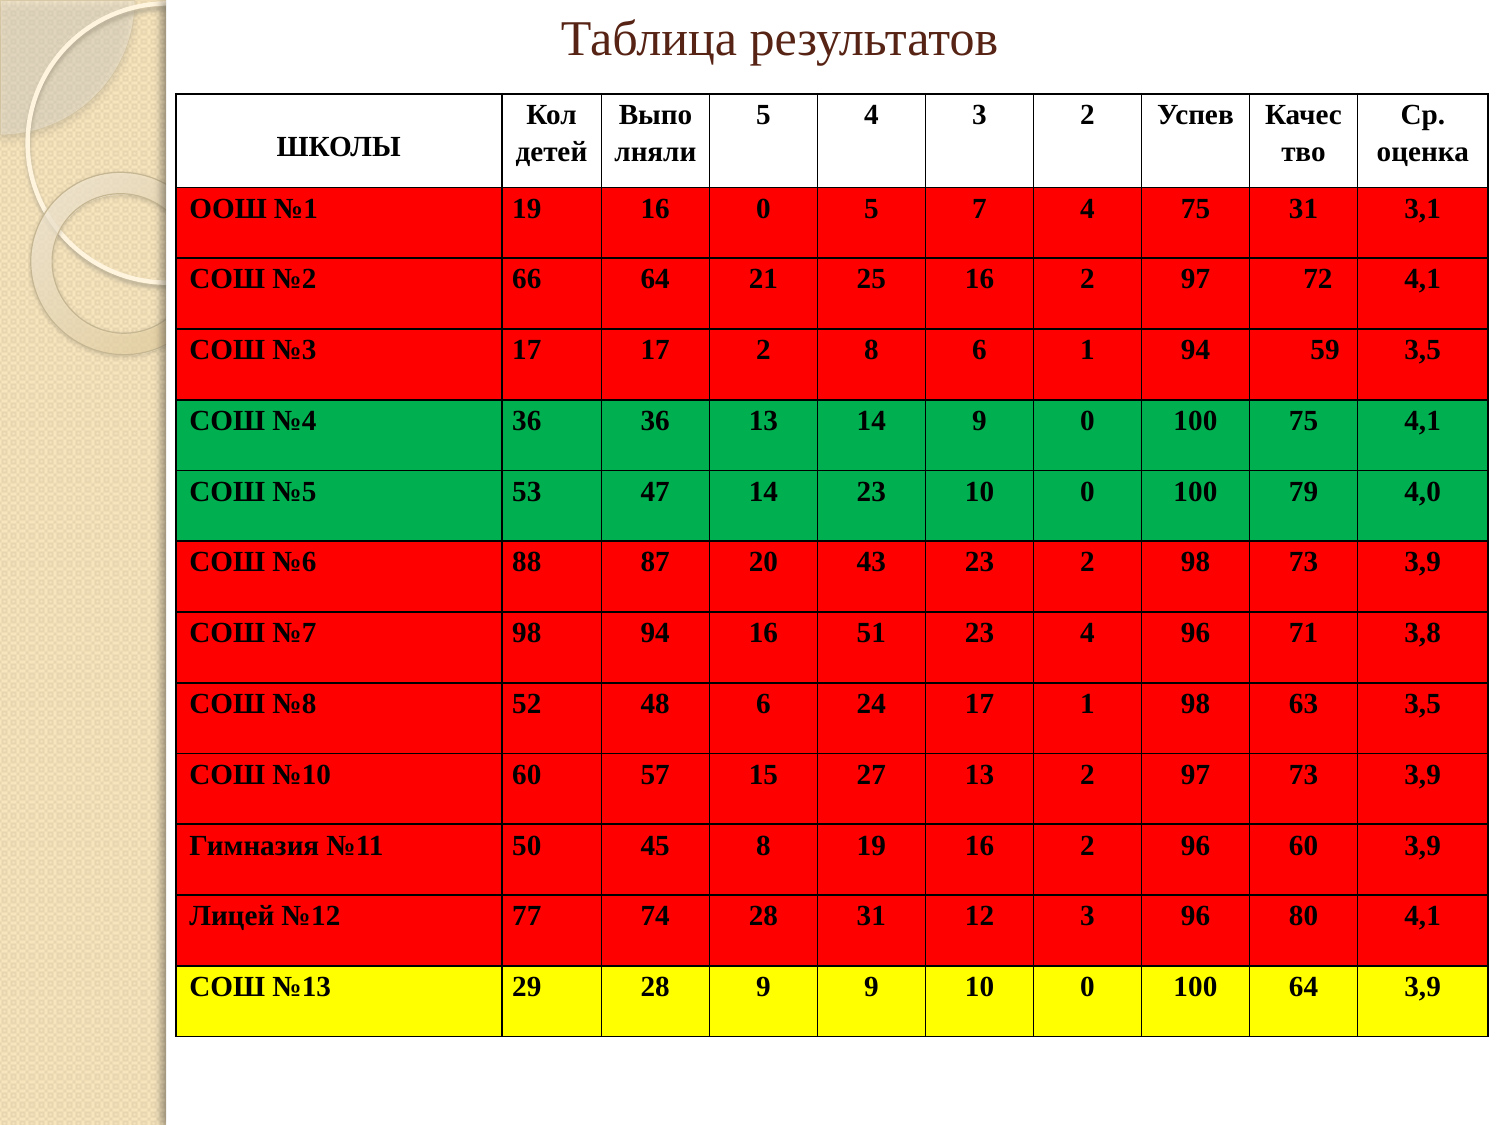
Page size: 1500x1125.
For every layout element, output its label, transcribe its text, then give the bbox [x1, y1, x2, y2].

table_cell 9 [818, 967, 925, 1036]
table_cell 3 [1034, 896, 1141, 965]
table_cell 71 [1250, 613, 1357, 682]
table_cell 12 [926, 896, 1033, 965]
table_cell 3,9 [1358, 825, 1487, 894]
table_cell 3,1 [1358, 188, 1487, 257]
table_cell 98 [1142, 542, 1249, 611]
table_cell 24 [818, 684, 925, 753]
table_cell 3,9 [1358, 542, 1487, 611]
table_header ШКОЛЫ [177, 95, 501, 187]
table_cell 87 [602, 542, 709, 611]
table_cell Лицей №12 [177, 896, 501, 965]
table_cell 3,9 [1358, 754, 1487, 823]
table_cell 10 [926, 471, 1033, 540]
table_header 5 [710, 95, 817, 187]
table_cell 60 [503, 754, 601, 823]
table_cell 75 [1250, 401, 1357, 470]
table_cell 96 [1142, 825, 1249, 894]
table_cell 2 [710, 330, 817, 399]
table_cell 23 [926, 613, 1033, 682]
table_cell 2 [1034, 754, 1141, 823]
table_cell 19 [818, 825, 925, 894]
table_cell 100 [1142, 401, 1249, 470]
table_cell 43 [818, 542, 925, 611]
table_cell 27 [818, 754, 925, 823]
table_cell 60 [1250, 825, 1357, 894]
table_header Ср. оценка [1358, 95, 1487, 187]
table_cell 64 [602, 259, 709, 328]
table_cell 14 [818, 401, 925, 470]
table_cell 4,0 [1358, 471, 1487, 540]
table_cell СОШ №5 [177, 471, 501, 540]
table_cell 100 [1142, 471, 1249, 540]
table_cell 88 [503, 542, 601, 611]
table_cell 25 [818, 259, 925, 328]
table_cell 0 [1034, 401, 1141, 470]
table_cell 64 [1250, 967, 1357, 1036]
table_cell 21 [710, 259, 817, 328]
table_cell 28 [710, 896, 817, 965]
table_cell СОШ №10 [177, 754, 501, 823]
table_cell 5 [818, 188, 925, 257]
table_cell 2 [1034, 825, 1141, 894]
table_cell 50 [503, 825, 601, 894]
table_cell 16 [926, 825, 1033, 894]
table_cell 59 [1250, 330, 1357, 399]
table_cell 74 [602, 896, 709, 965]
table_cell 16 [710, 613, 817, 682]
table_cell 8 [818, 330, 925, 399]
table_cell 6 [926, 330, 1033, 399]
table_cell 77 [503, 896, 601, 965]
table_cell 31 [1250, 188, 1357, 257]
table_cell Гимназия №11 [177, 825, 501, 894]
table_cell 52 [503, 684, 601, 753]
table_cell 3,5 [1358, 330, 1487, 399]
table_cell СОШ №7 [177, 613, 501, 682]
table_cell 57 [602, 754, 709, 823]
table_cell 73 [1250, 542, 1357, 611]
table_cell 98 [503, 613, 601, 682]
table_cell 72 [1250, 259, 1357, 328]
table_header 4 [818, 95, 925, 187]
table_cell 4 [1034, 188, 1141, 257]
table_cell 97 [1142, 754, 1249, 823]
table_cell 9 [710, 967, 817, 1036]
table_cell 15 [710, 754, 817, 823]
table_cell 96 [1142, 896, 1249, 965]
table_cell 9 [926, 401, 1033, 470]
table_cell 17 [926, 684, 1033, 753]
table_cell 73 [1250, 754, 1357, 823]
table_cell 94 [1142, 330, 1249, 399]
table_cell 13 [710, 401, 817, 470]
title Таблица результатов [246, 0, 1477, 93]
table_cell 10 [926, 967, 1033, 1036]
table_header Успев [1142, 95, 1249, 187]
table_cell 4,1 [1358, 259, 1487, 328]
table_cell 7 [926, 188, 1033, 257]
table_cell 3,9 [1358, 967, 1487, 1036]
table_cell СОШ №6 [177, 542, 501, 611]
table_cell 98 [1142, 684, 1249, 753]
table_cell 4,1 [1358, 401, 1487, 470]
table_cell 0 [1034, 471, 1141, 540]
table_cell 6 [710, 684, 817, 753]
table_cell 0 [710, 188, 817, 257]
table_cell ООШ №1 [177, 188, 501, 257]
table_cell 75 [1142, 188, 1249, 257]
table_cell 1 [1034, 330, 1141, 399]
table_cell СОШ №8 [177, 684, 501, 753]
table_cell 16 [602, 188, 709, 257]
table_cell 3,8 [1358, 613, 1487, 682]
table_cell СОШ №3 [177, 330, 501, 399]
table_cell 2 [1034, 542, 1141, 611]
table_cell 8 [710, 825, 817, 894]
table_header Кол детей [503, 95, 601, 187]
table_cell СОШ №2 [177, 259, 501, 328]
table_cell 97 [1142, 259, 1249, 328]
table_cell 53 [503, 471, 601, 540]
table_cell СОШ №4 [177, 401, 501, 470]
table_cell 23 [818, 471, 925, 540]
table_cell 20 [710, 542, 817, 611]
table_cell 96 [1142, 613, 1249, 682]
table_header 2 [1034, 95, 1141, 187]
table_cell 19 [503, 188, 601, 257]
table_cell 100 [1142, 967, 1249, 1036]
table_header Качество [1250, 95, 1357, 187]
table_cell 79 [1250, 471, 1357, 540]
table_cell 23 [926, 542, 1033, 611]
table_cell 1 [1034, 684, 1141, 753]
table_cell 63 [1250, 684, 1357, 753]
table_cell 2 [1034, 259, 1141, 328]
table_cell 31 [818, 896, 925, 965]
table_header 3 [926, 95, 1033, 187]
table_cell 17 [602, 330, 709, 399]
table_cell 17 [503, 330, 601, 399]
table_cell 48 [602, 684, 709, 753]
table_cell 36 [503, 401, 601, 470]
table_cell 16 [926, 259, 1033, 328]
table_cell 13 [926, 754, 1033, 823]
table_cell 45 [602, 825, 709, 894]
table_cell 80 [1250, 896, 1357, 965]
table_cell 47 [602, 471, 709, 540]
table_cell 14 [710, 471, 817, 540]
table_header Выполняли [602, 95, 709, 187]
table_cell 4,1 [1358, 896, 1487, 965]
table_cell СОШ №13 [177, 967, 501, 1036]
table_cell 4 [1034, 613, 1141, 682]
table_cell 94 [602, 613, 709, 682]
table_cell 28 [602, 967, 709, 1036]
table_cell 0 [1034, 967, 1141, 1036]
table_cell 51 [818, 613, 925, 682]
table_cell 66 [503, 259, 601, 328]
table_cell 3,5 [1358, 684, 1487, 753]
table_cell 29 [503, 967, 601, 1036]
table_cell 36 [602, 401, 709, 470]
